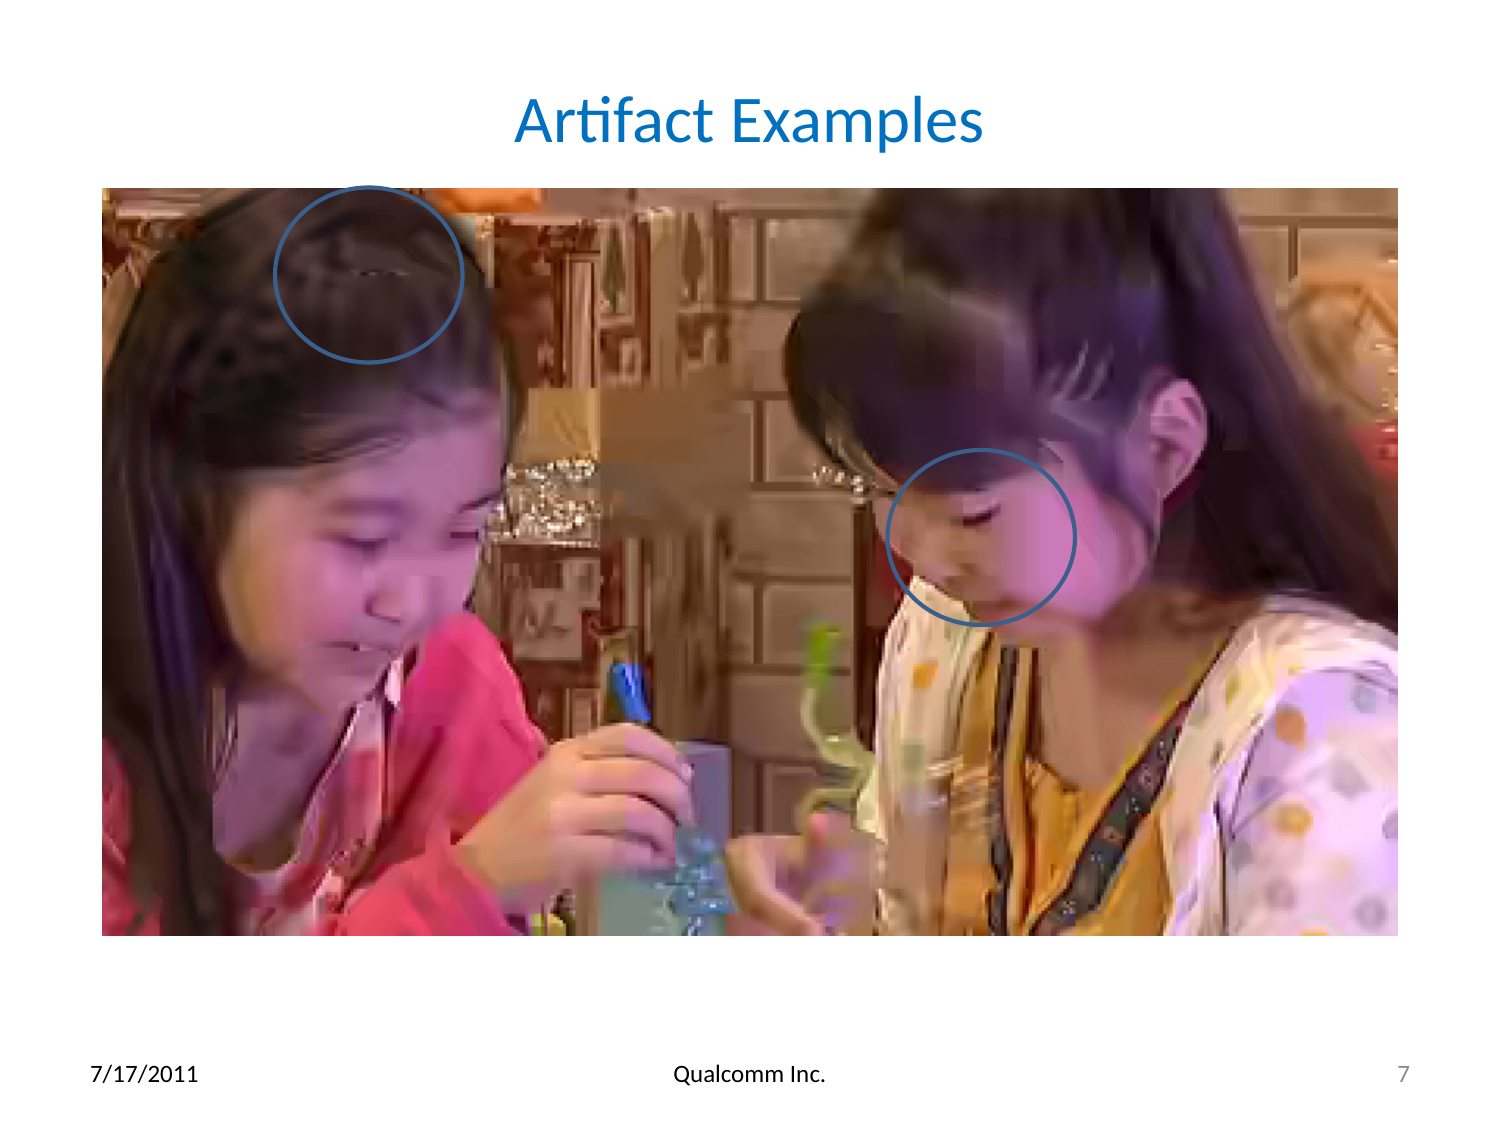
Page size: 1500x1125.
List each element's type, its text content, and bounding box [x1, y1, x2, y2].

footer Qualcomm Inc. [512, 1042, 988, 1103]
slide_number 7 [1074, 1042, 1425, 1103]
title Artifact Examples [75, 45, 1425, 188]
picture [102, 188, 1398, 937]
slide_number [75, 1042, 425, 1103]
